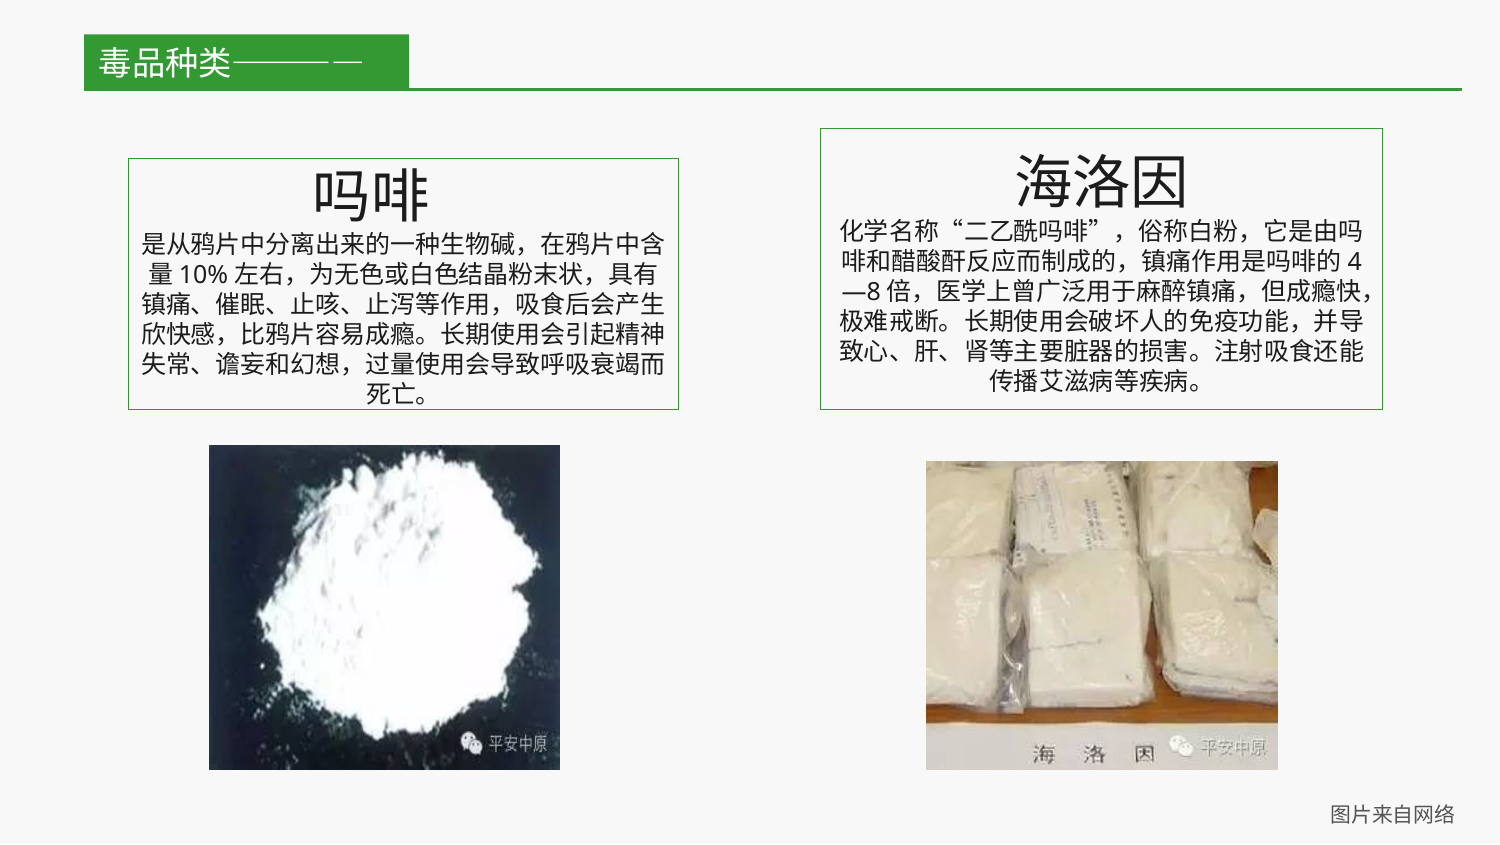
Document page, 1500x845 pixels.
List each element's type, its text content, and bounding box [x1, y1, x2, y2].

picture [925, 461, 1278, 771]
picture [209, 445, 560, 771]
text_box 图片来自网络 [1315, 794, 1471, 835]
text_box 毒品种类———— [84, 34, 409, 88]
text_box 吗啡 是从鸦片中分离出来的一种生物碱，在鸦片中含量10%左右，为无色或白色结晶粉末状，具有镇痛、催眠、止咳、止泻等作用，吸食后会产生欣快感，比鸦片容易成瘾。长期使用会引起精神失常、谵妄和幻想，过量使用会导致呼吸衰竭而死亡。 [128, 158, 679, 410]
text_box 海洛因 化学名称“二乙酰吗啡”，俗称白粉，它是由吗啡和醋酸酐反应而制成的，镇痛作用是吗啡的4—8倍，医学上曾广泛用于麻醉镇痛，但成瘾快，极难戒断。长期使用会破坏人的免疫功能，并导致心、肝、肾等主要脏器的损害。注射吸食还能传播艾滋病等疾病。 [820, 128, 1383, 410]
